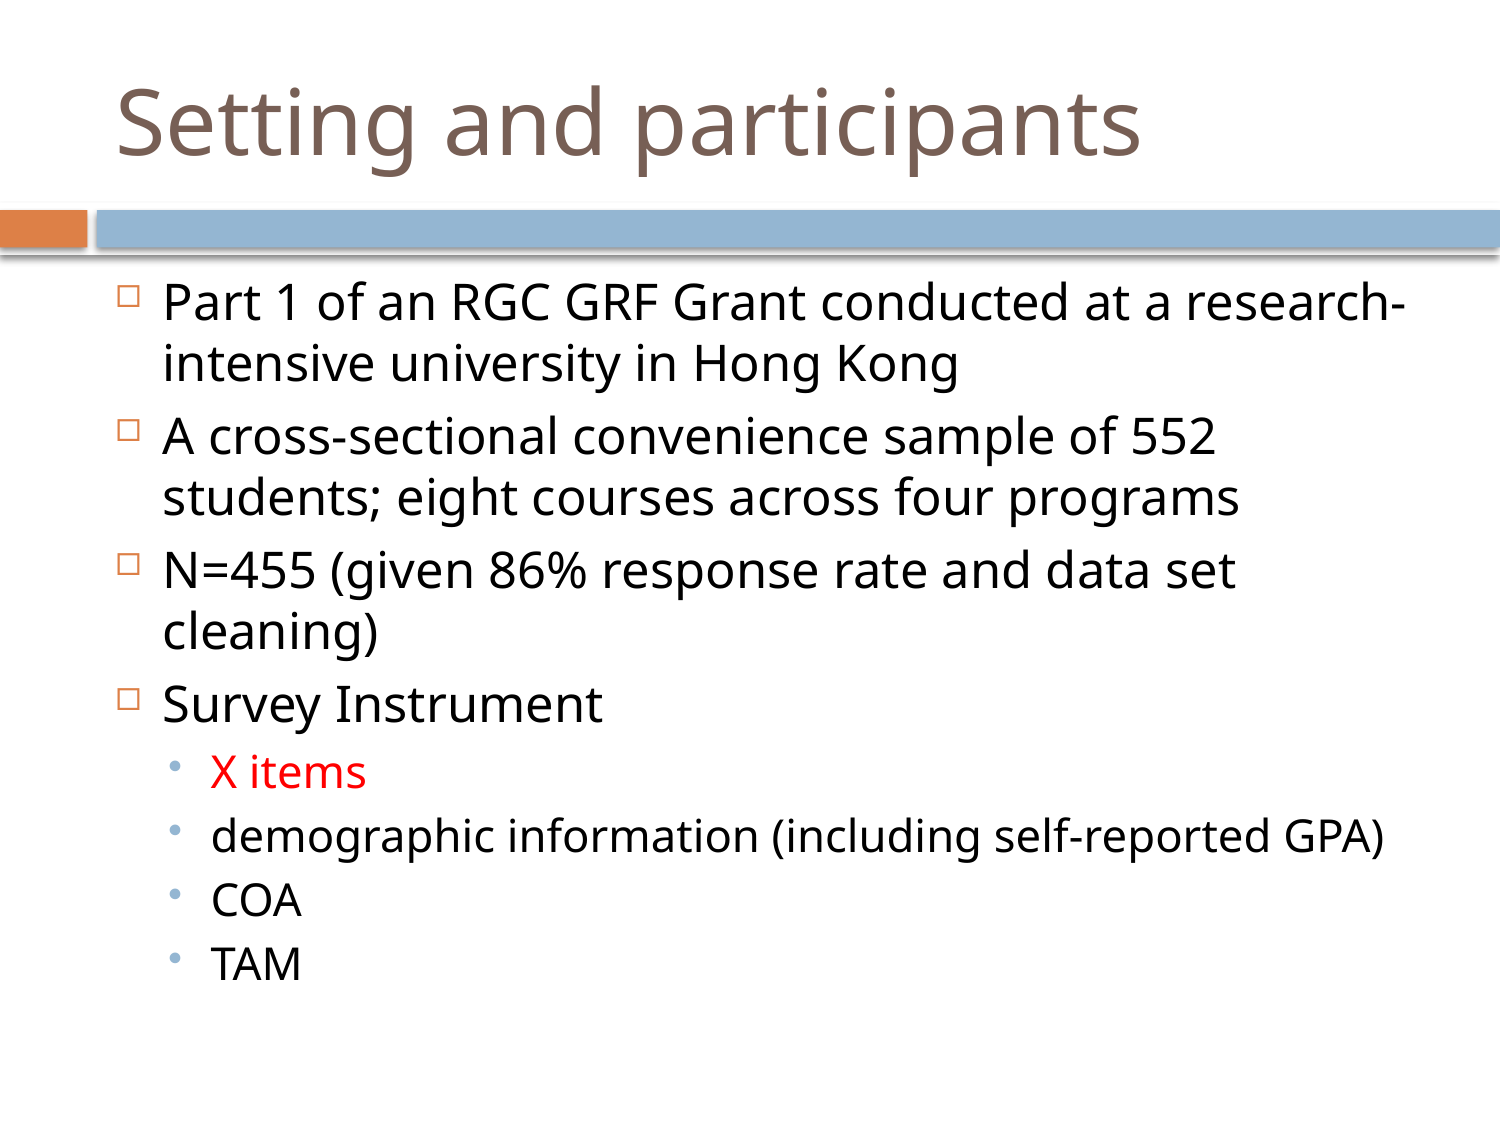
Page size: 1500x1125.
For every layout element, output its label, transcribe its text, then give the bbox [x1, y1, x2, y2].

title Setting and participants [100, 37, 1438, 200]
list Part 1 of an RGC GRF Grant conducted at a research-intensive university in Hong Kong A cross-sectional convenience sample of 552 students; eight courses across four programs N=455 (given 86% response rate and data set cleaning) Survey Instrument X items demographic information (including self-reported GPA) COA TAM [100, 262, 1438, 1000]
